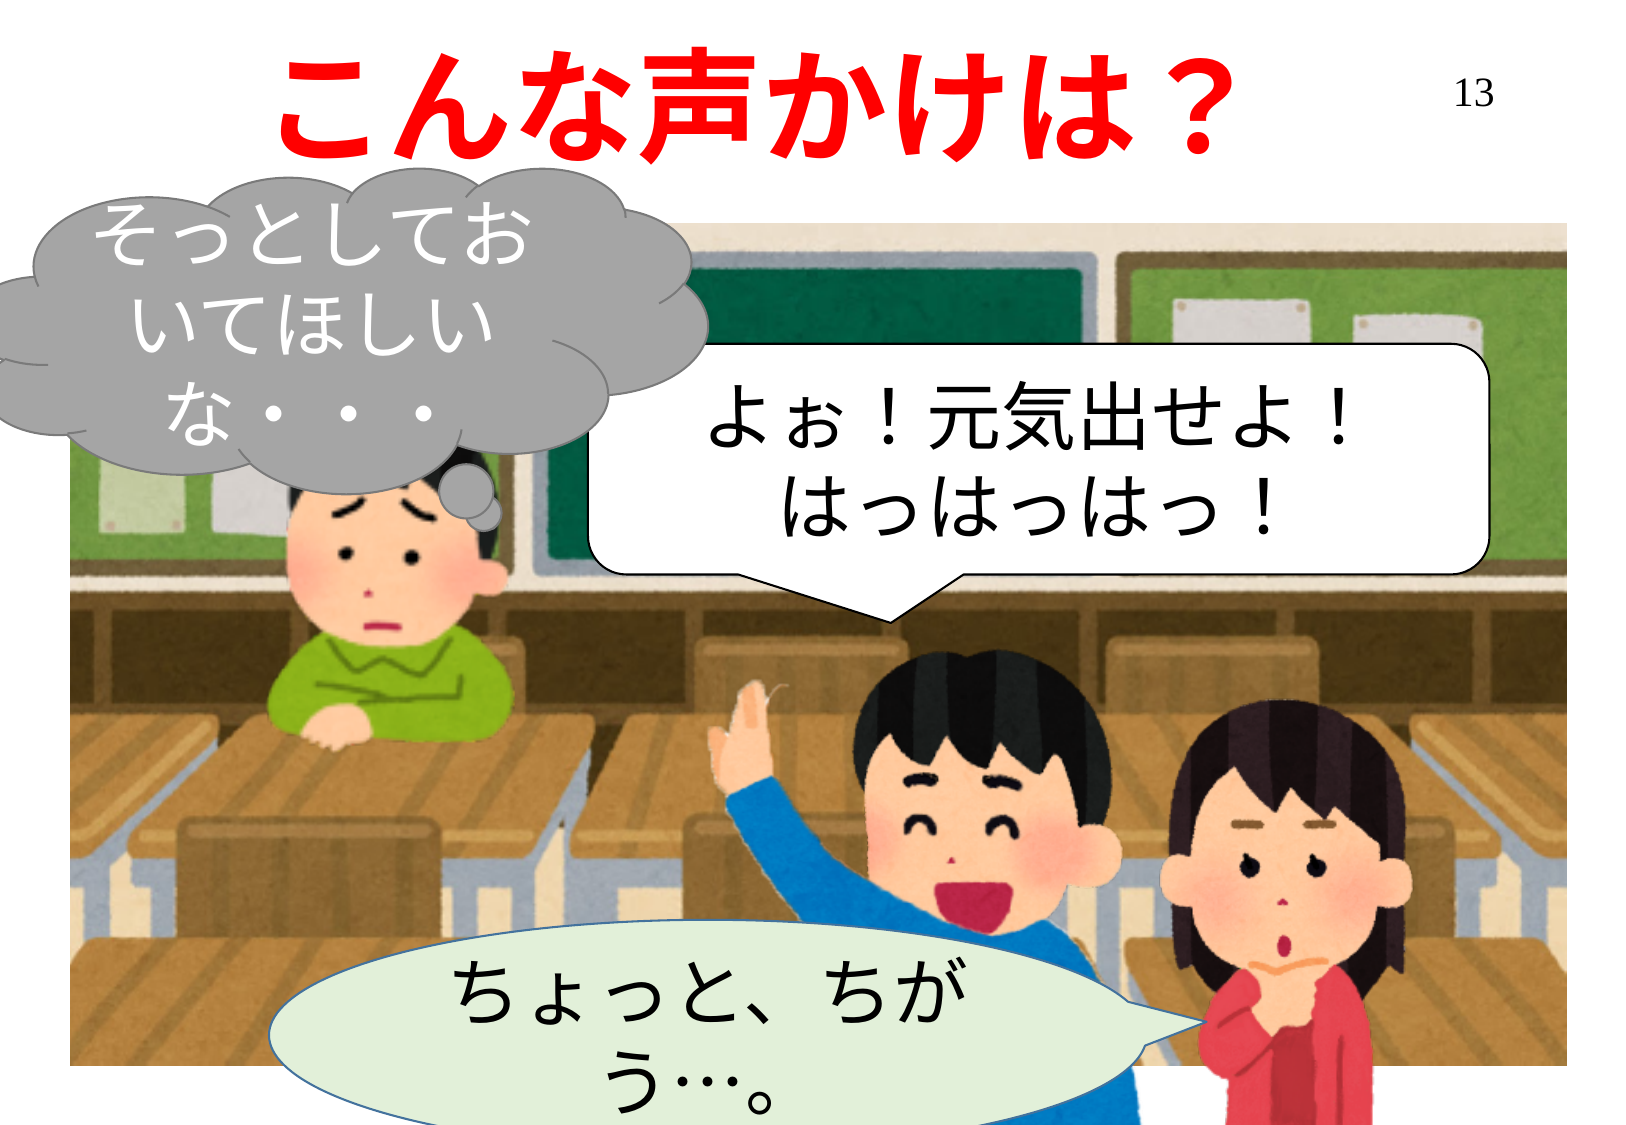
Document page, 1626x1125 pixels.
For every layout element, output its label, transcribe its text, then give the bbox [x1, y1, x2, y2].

text_box ちょっと、ちがう…。 [283, 1066, 694, 1125]
slide_number 13 [1144, 59, 1510, 120]
title こんな声かけは？ [115, 19, 1410, 208]
text_box そっとしておいてほしいな・・・ [0, 167, 666, 440]
picture [70, 223, 1567, 1125]
